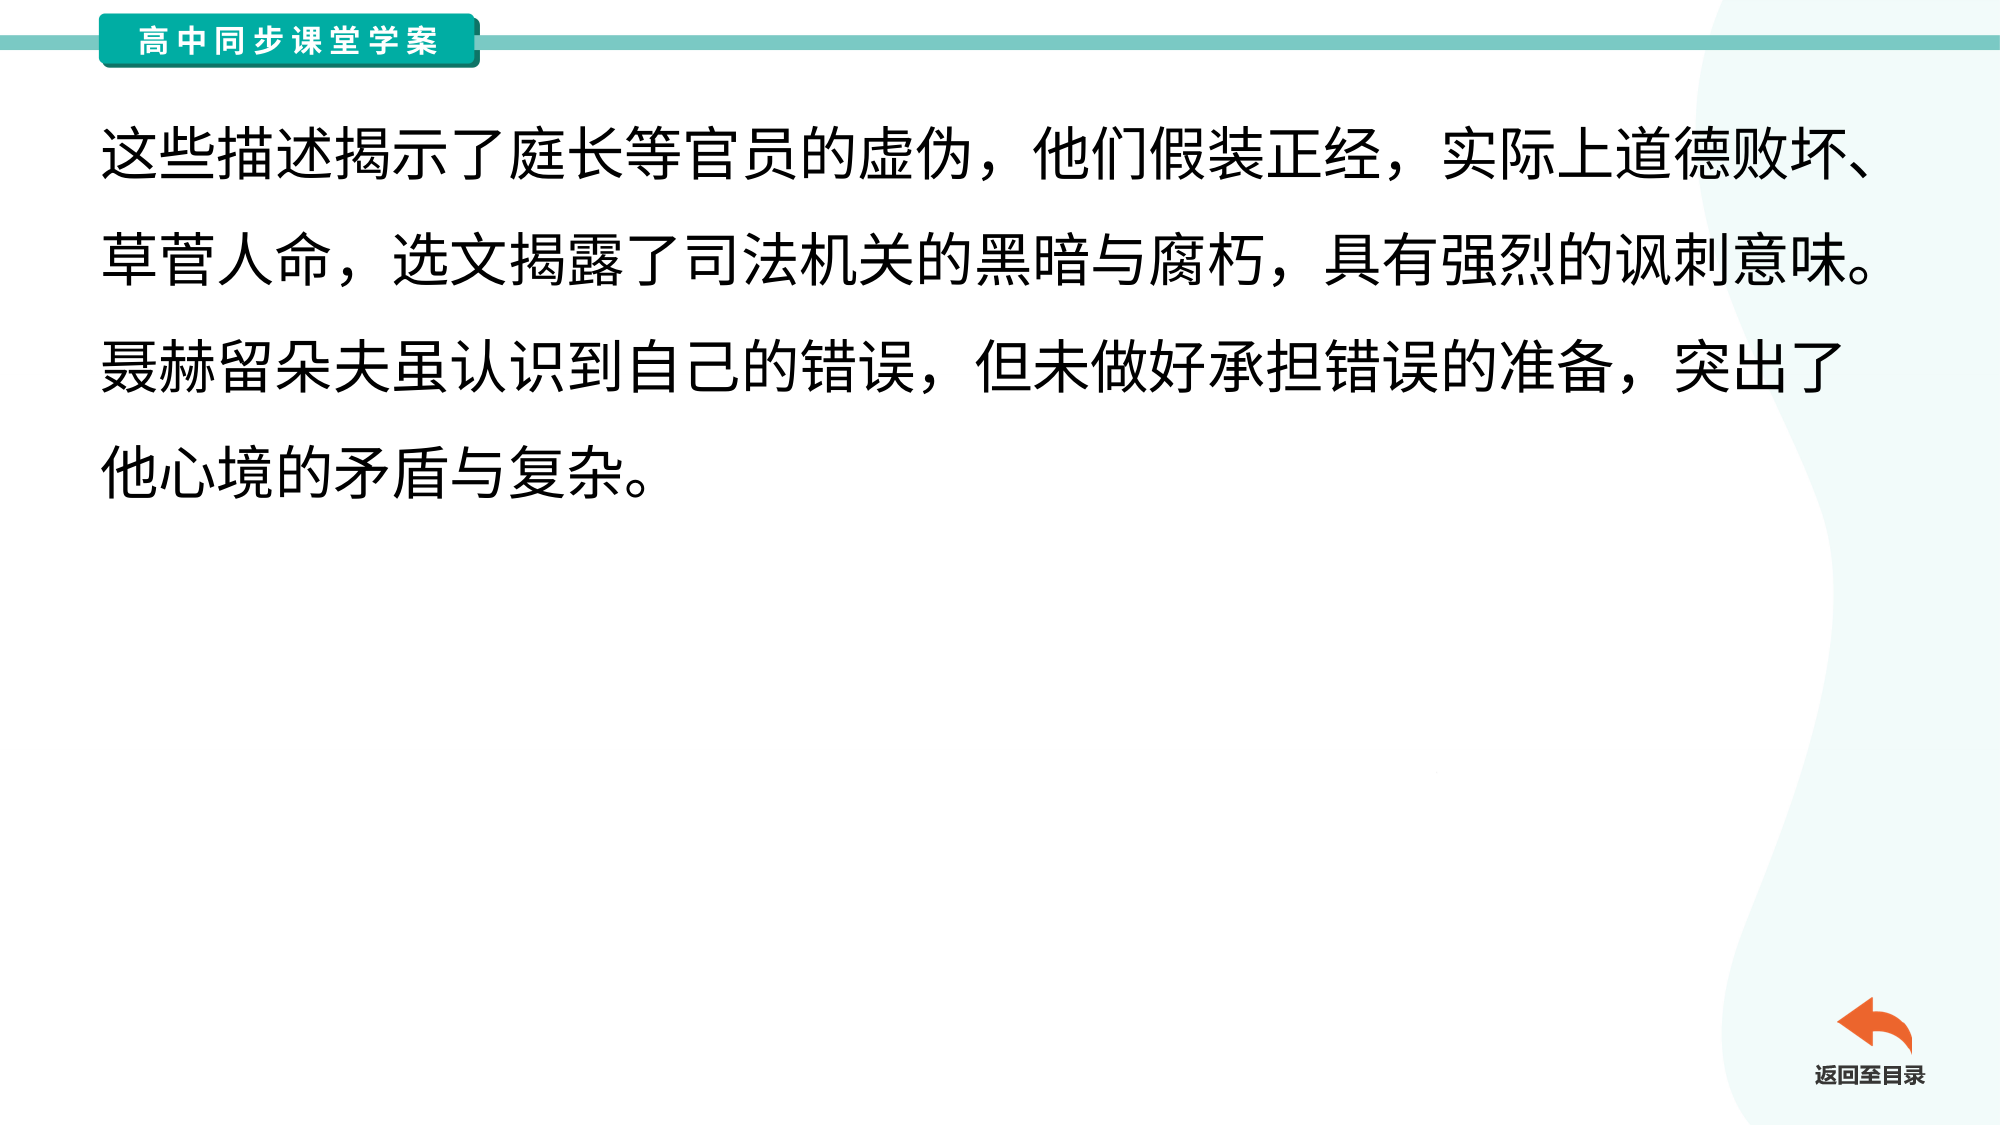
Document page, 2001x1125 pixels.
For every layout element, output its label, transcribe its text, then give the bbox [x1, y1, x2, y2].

picture [0, 0, 2000, 1125]
text_box 这些描述揭示了庭长等官员的虚伪，他们假装正经，实际上道德败坏、 草菅人命，选文揭露了司法机关的黑暗与腐朽，具有强烈的讽刺意味。 聂赫留朵夫虽认识到自己的错误，但未做好承担错误的准备，突出了 他心境的矛盾与复杂。 [100, 76, 1899, 506]
